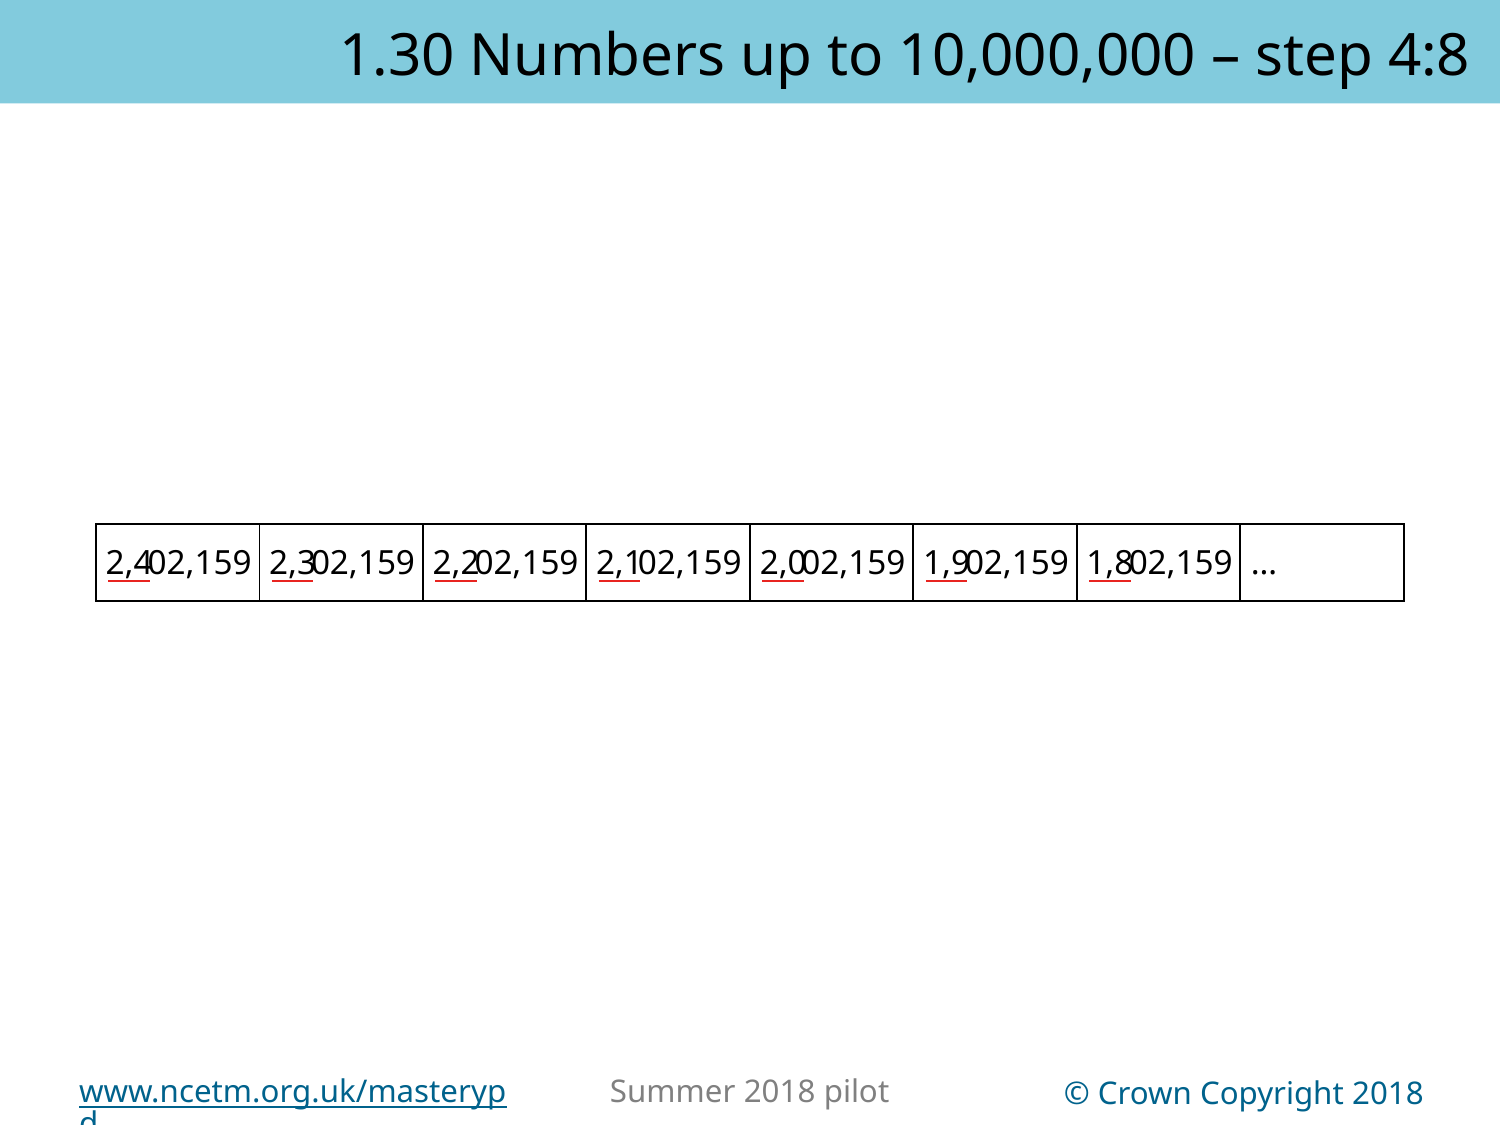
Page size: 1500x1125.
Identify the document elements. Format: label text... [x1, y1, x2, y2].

text_box 2,3 [254, 538, 295, 590]
text_box 02,159 [622, 538, 757, 590]
table_header [97, 525, 259, 538]
table_header [587, 590, 749, 600]
text_box 02,159 [168, 538, 254, 590]
text_box 1,8 [1084, 538, 1113, 590]
table_header [260, 525, 422, 538]
text_box 1,9 [921, 538, 949, 590]
table_header [1241, 525, 1403, 600]
table_header [914, 590, 1076, 600]
text_box 02,159 [786, 538, 921, 590]
table_header [751, 525, 912, 538]
text_box 02,159 [295, 538, 430, 590]
table_header [587, 525, 749, 538]
text_box 2,2 [430, 538, 459, 590]
table_header [424, 590, 585, 600]
text_box 02,159 [949, 538, 1084, 590]
text_box 2,4 [90, 538, 168, 590]
text_box … [1235, 538, 1293, 590]
table_header [914, 525, 1076, 538]
table_header [260, 590, 422, 600]
text_box 02,159 [459, 538, 594, 590]
table_header [97, 590, 259, 600]
table_header [1078, 590, 1239, 600]
table_header [424, 525, 585, 538]
table_header [1078, 525, 1239, 538]
table_header [751, 590, 912, 600]
text_box 02,159 [1113, 538, 1235, 590]
text_box 2,1 [594, 538, 622, 590]
list 1.30 Numbers up to 10,000,000 – step 4:8 [0, 0, 1500, 104]
text_box 2,0 [757, 538, 786, 590]
